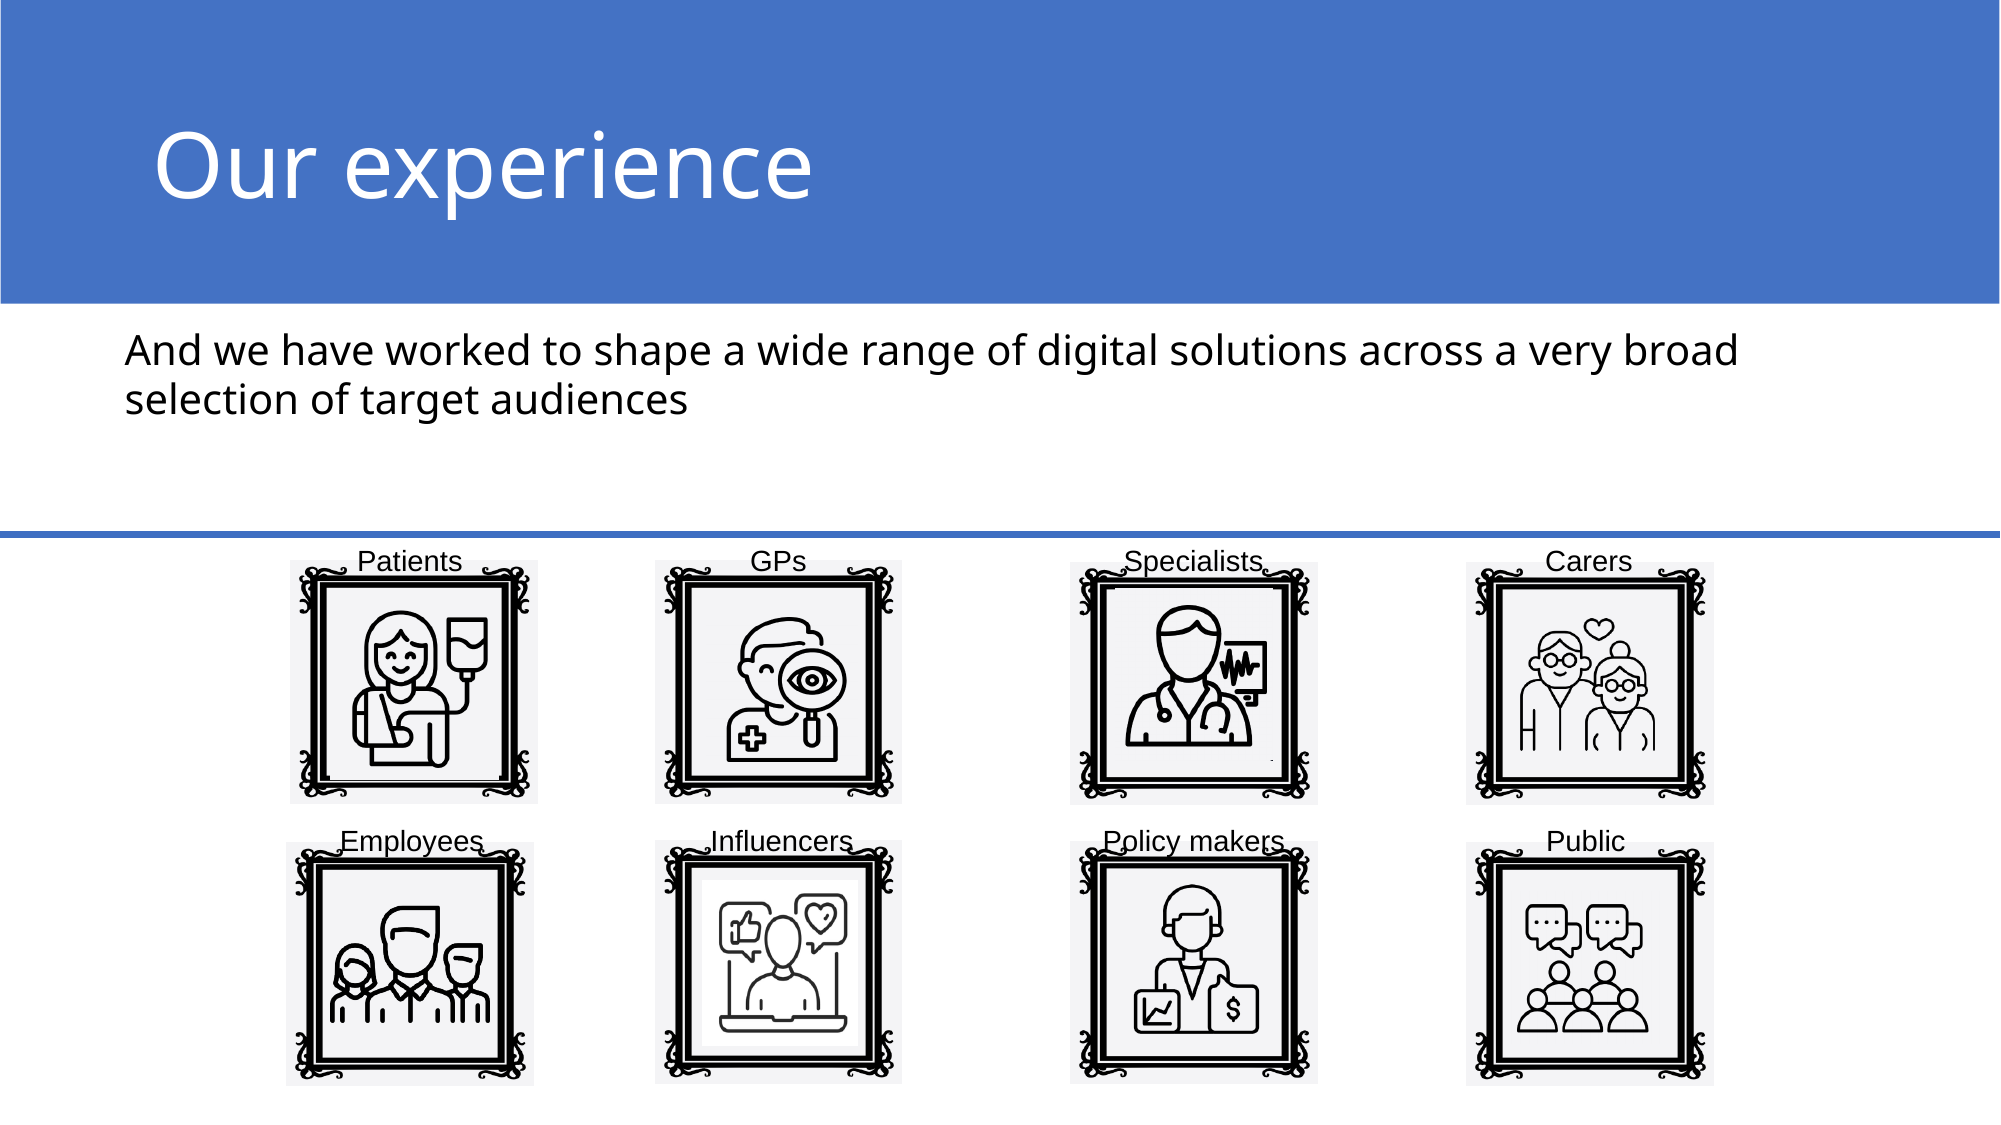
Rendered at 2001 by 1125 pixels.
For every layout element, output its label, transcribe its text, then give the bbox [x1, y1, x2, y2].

text_box And we have worked to shape a wide range of digital solutions across a very broad selection of target audiences [109, 308, 1936, 403]
title Our experience [137, 59, 1863, 278]
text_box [286, 534, 1714, 1086]
text_box [0, 0, 2000, 304]
